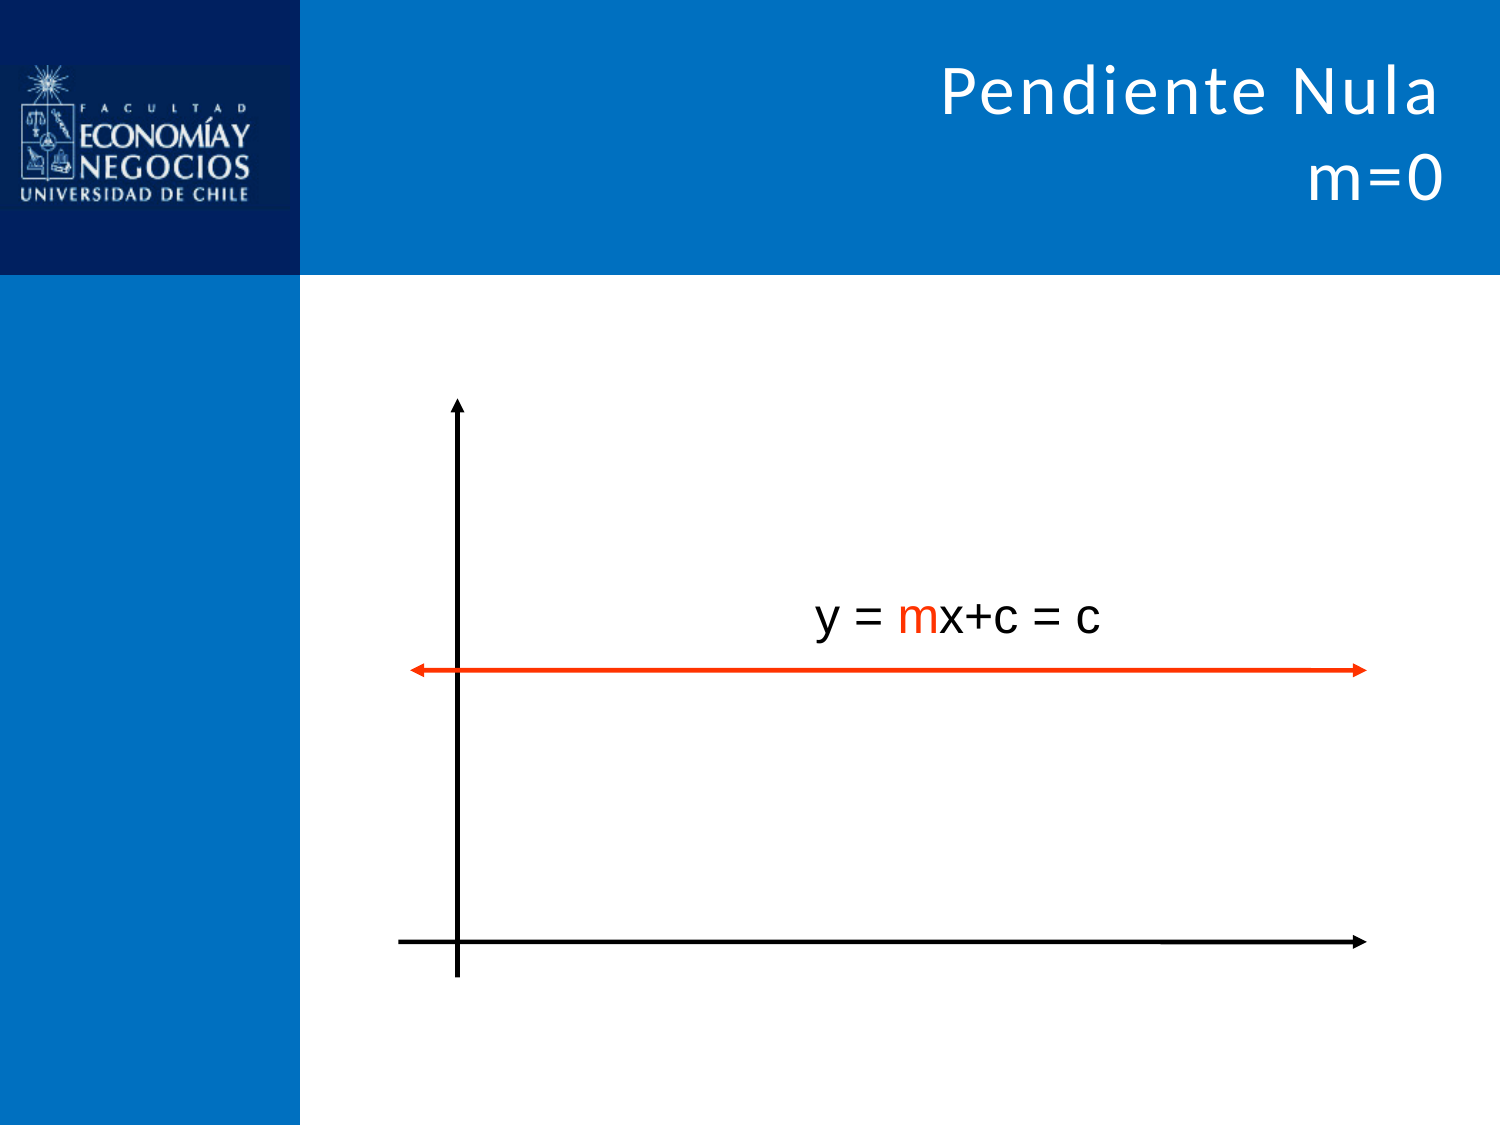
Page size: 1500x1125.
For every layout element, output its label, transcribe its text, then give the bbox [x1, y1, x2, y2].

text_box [398, 398, 1368, 978]
title Pendiente Nula m=0 [433, 35, 1459, 223]
picture [0, 64, 290, 211]
